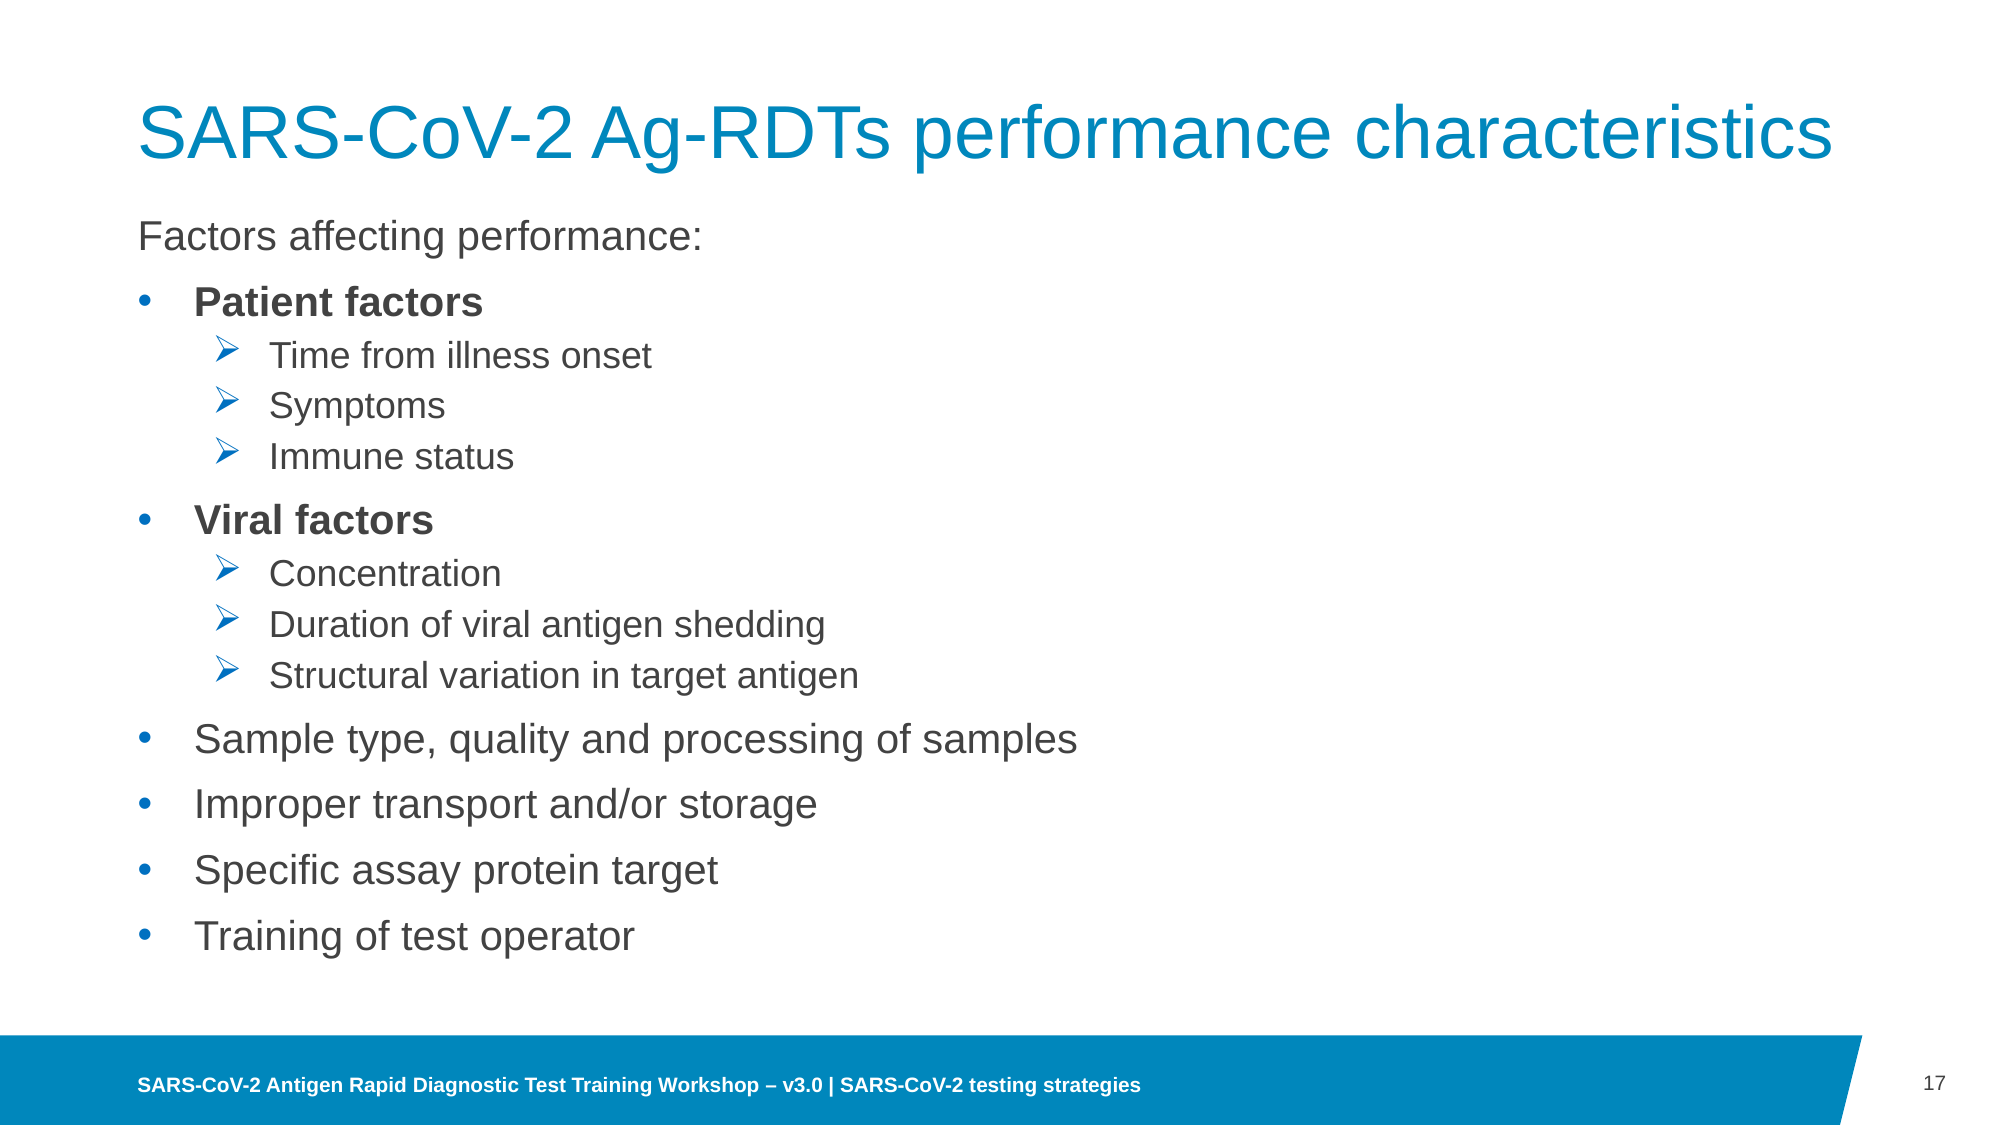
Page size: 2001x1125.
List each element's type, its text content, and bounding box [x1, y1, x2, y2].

list Factors affecting performance: Patient factors Time from illness onset Symptoms Immune status Viral factors Concentration Duration of viral antigen shedding Structural variation in target antigen Sample type, quality and processing of samples Improper transport and/or storage Specific assay protein target Training of test operator [122, 207, 1848, 963]
slide_number 17 [1862, 1035, 1947, 1125]
title SARS-CoV-2 Ag-RDTs performance characteristics [137, 19, 1863, 175]
footer SARS-CoV-2 Antigen Rapid Diagnostic Test Training Workshop – v3.0 | SARS-CoV-2 testing strategies [137, 1042, 1338, 1125]
